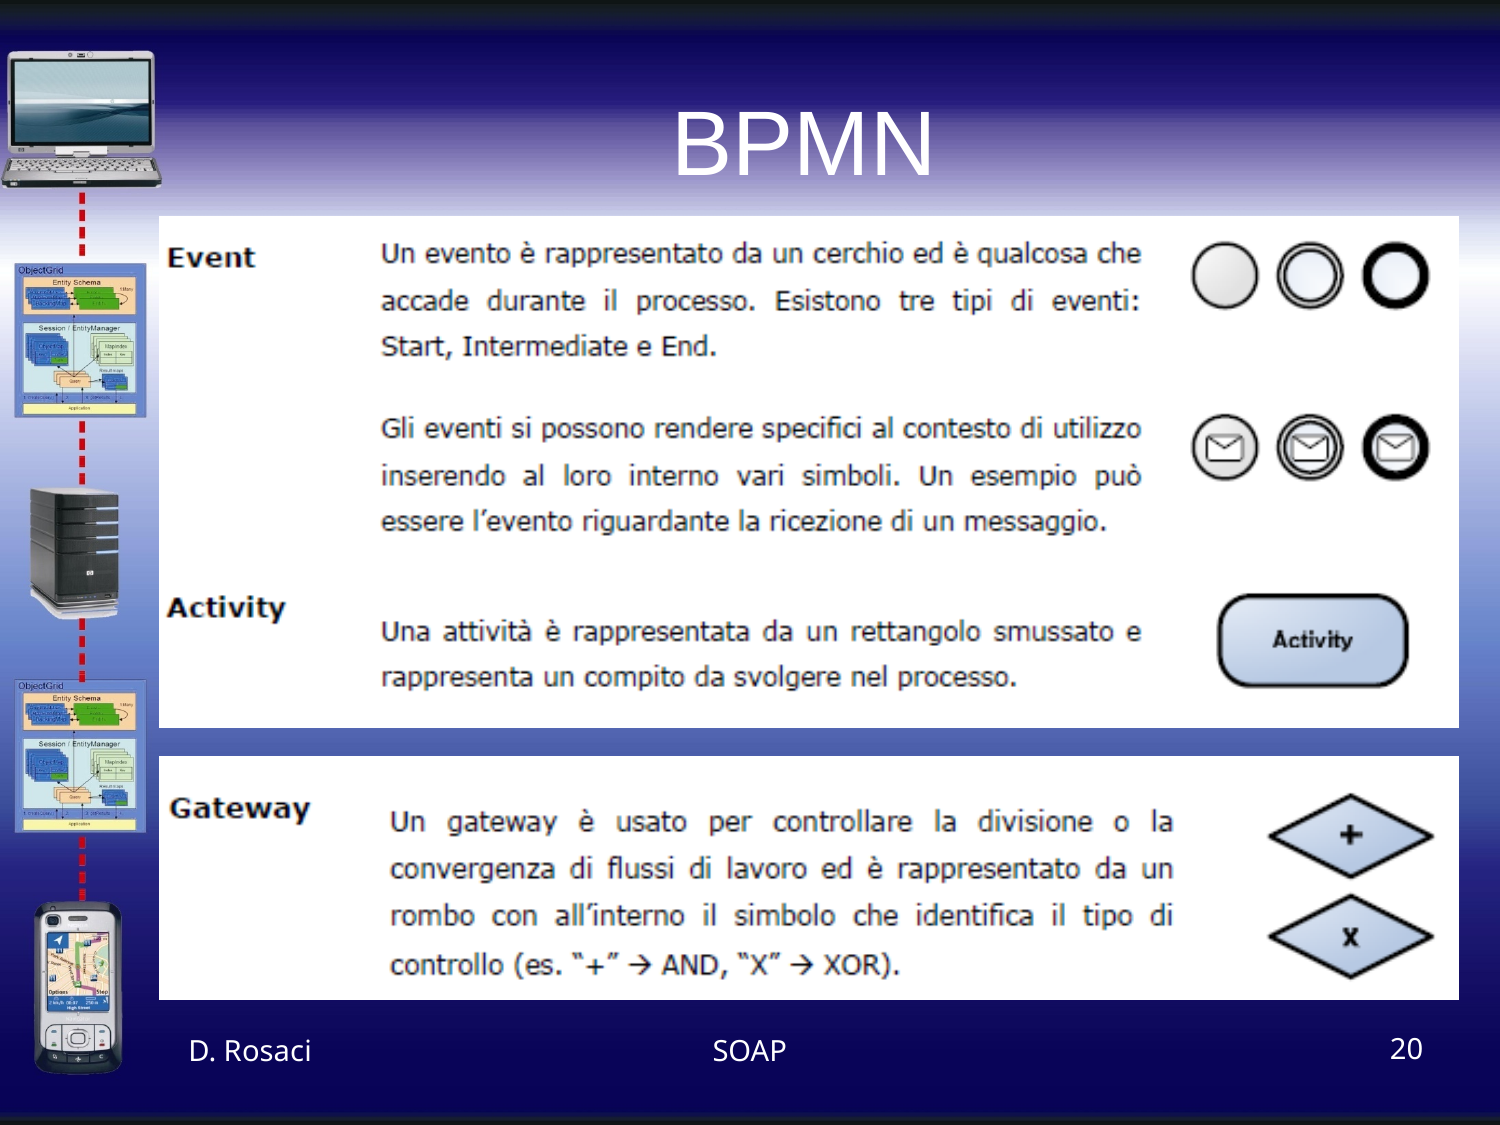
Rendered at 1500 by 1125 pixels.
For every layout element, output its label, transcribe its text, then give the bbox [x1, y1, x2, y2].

slide_number D. Rosaci [74, 1024, 426, 1103]
picture [0, 0, 1500, 1125]
footer SOAP [512, 1024, 988, 1103]
title BPMN [182, 44, 1426, 214]
